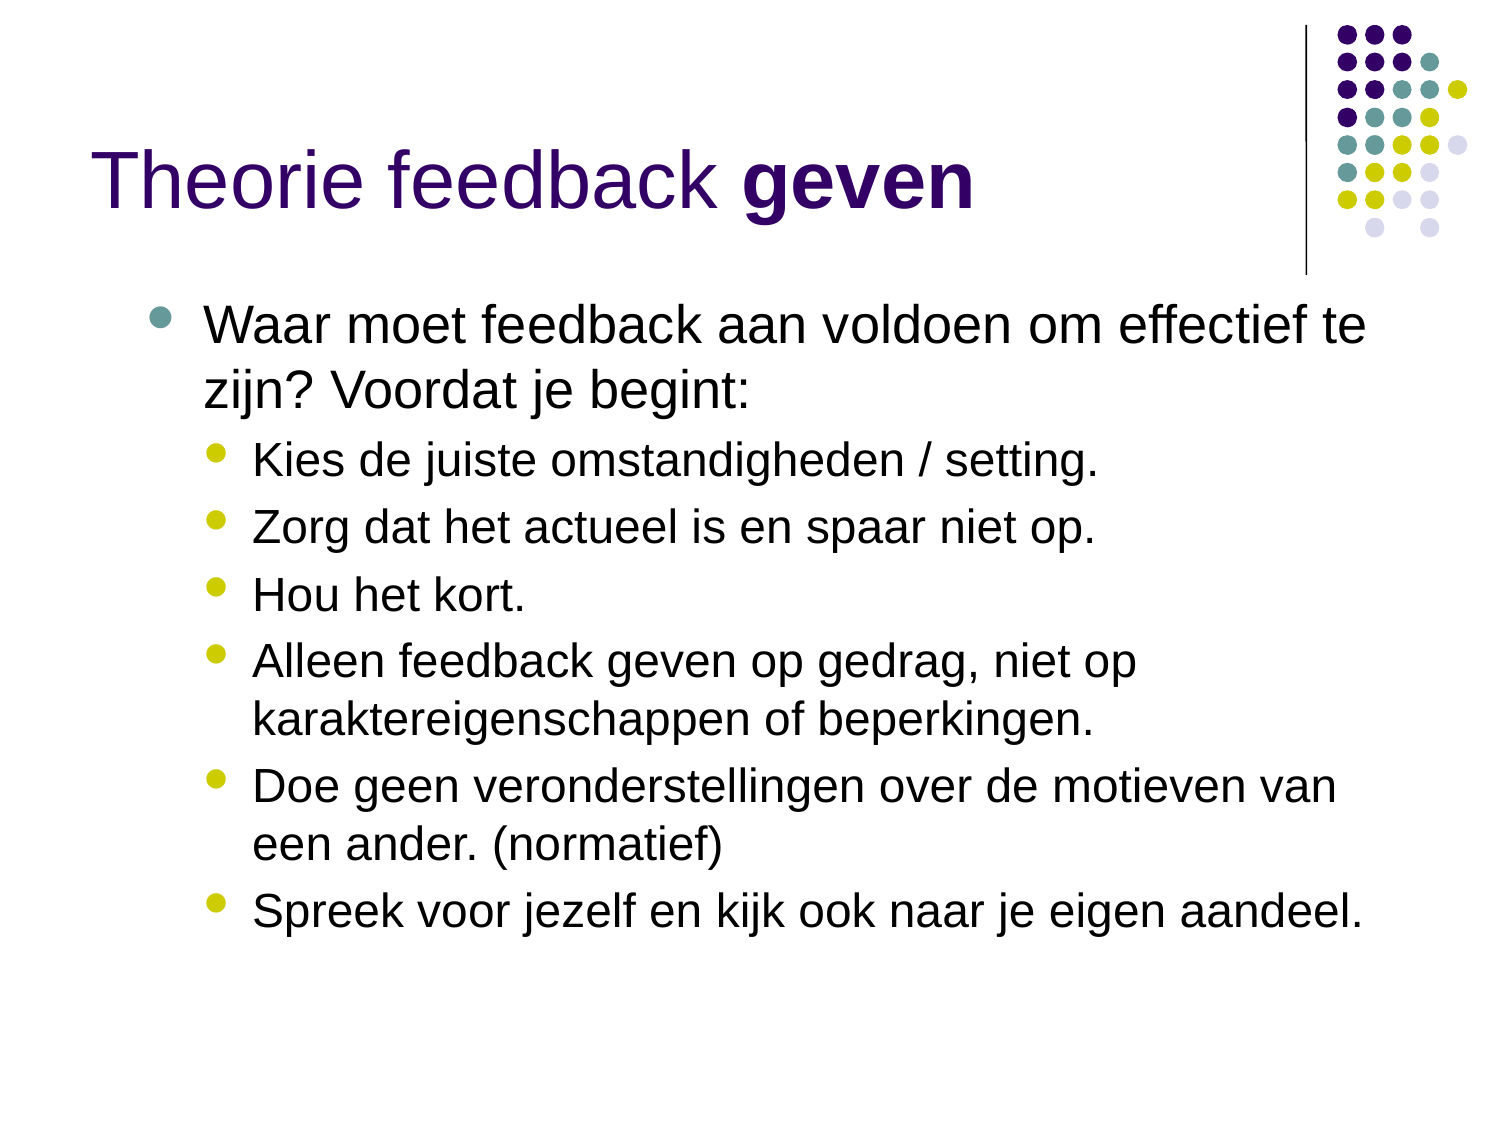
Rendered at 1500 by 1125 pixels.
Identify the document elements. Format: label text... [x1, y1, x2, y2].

title Theorie feedback geven [75, 20, 1313, 233]
list Waar moet feedback aan voldoen om effectief te zijn? Voordat je begint: Kies de juiste omstandigheden / setting. Zorg dat het actueel is en spaar niet op. Hou het kort. Alleen feedback geven op gedrag, niet op karaktereigenschappen of beperkingen. Doe geen veronderstellingen over de motieven van een ander. (normatief) Spreek voor jezelf en kijk ook naar je eigen aandeel. [75, 282, 1425, 1006]
